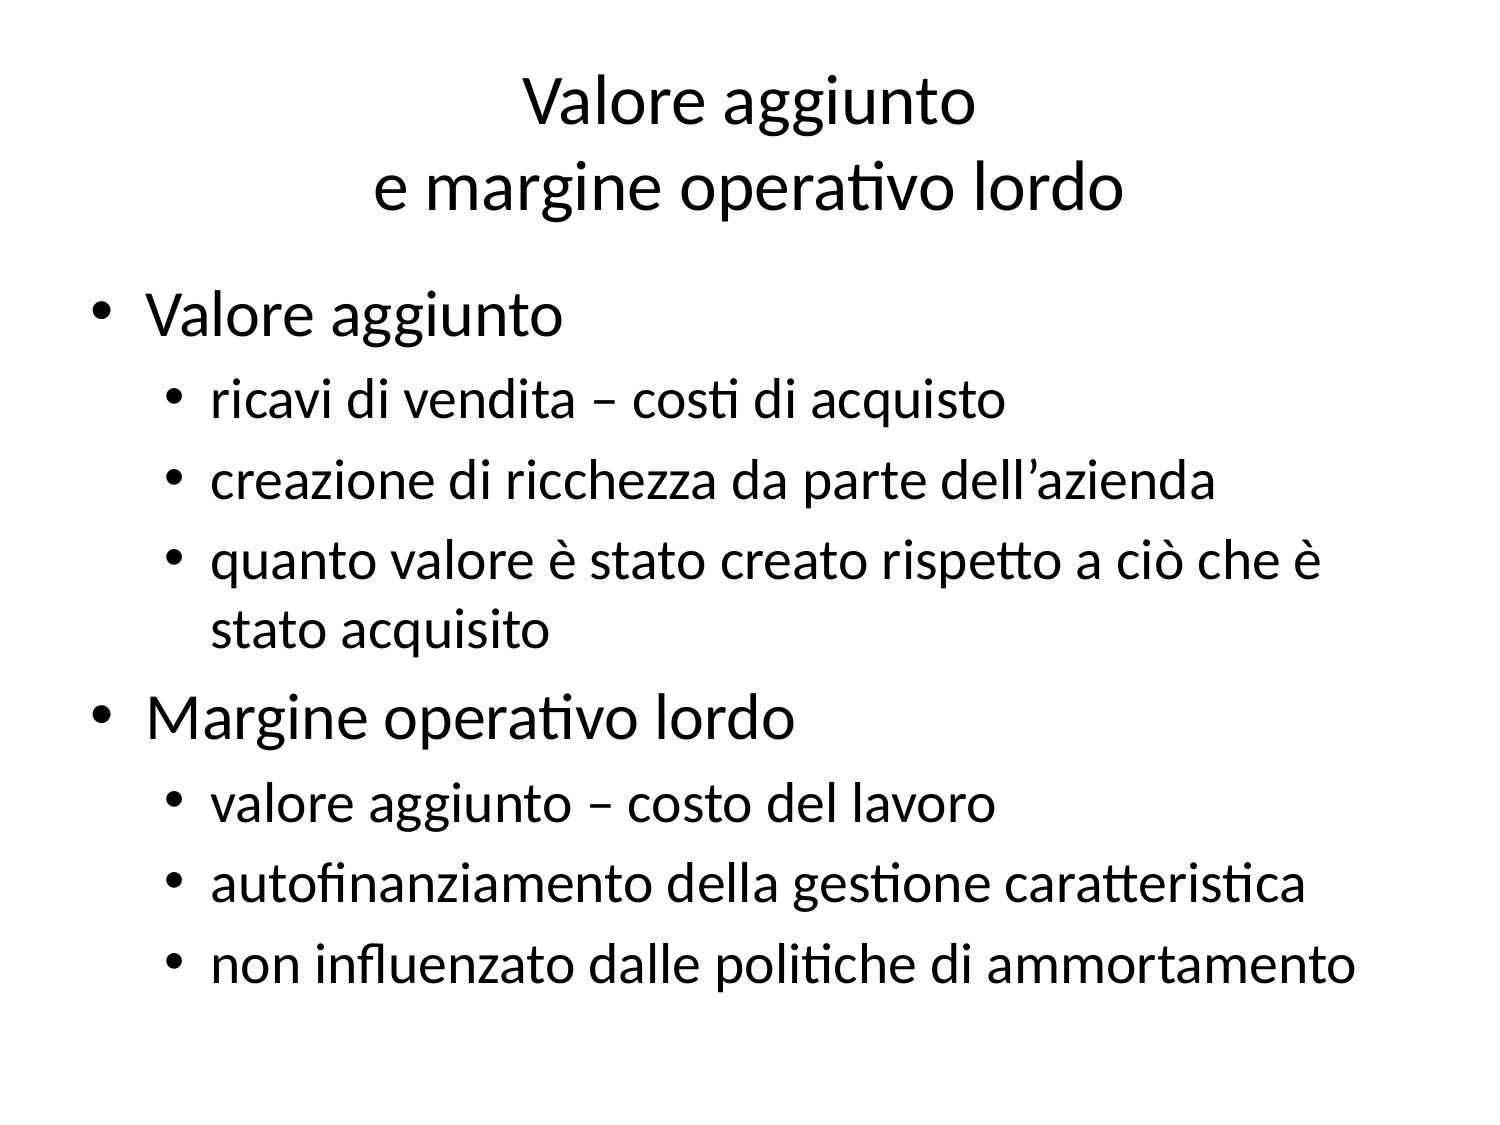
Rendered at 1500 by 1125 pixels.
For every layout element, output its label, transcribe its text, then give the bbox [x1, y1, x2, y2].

list Valore aggiunto ricavi di vendita – costi di acquisto creazione di ricchezza da parte dell’azienda quanto valore è stato creato rispetto a ciò che è stato acquisito Margine operativo lordo valore aggiunto – costo del lavoro autofinanziamento della gestione caratteristica non influenzato dalle politiche di ammortamento [75, 262, 1425, 1005]
title Valore aggiunto e margine operativo lordo [75, 45, 1425, 233]
